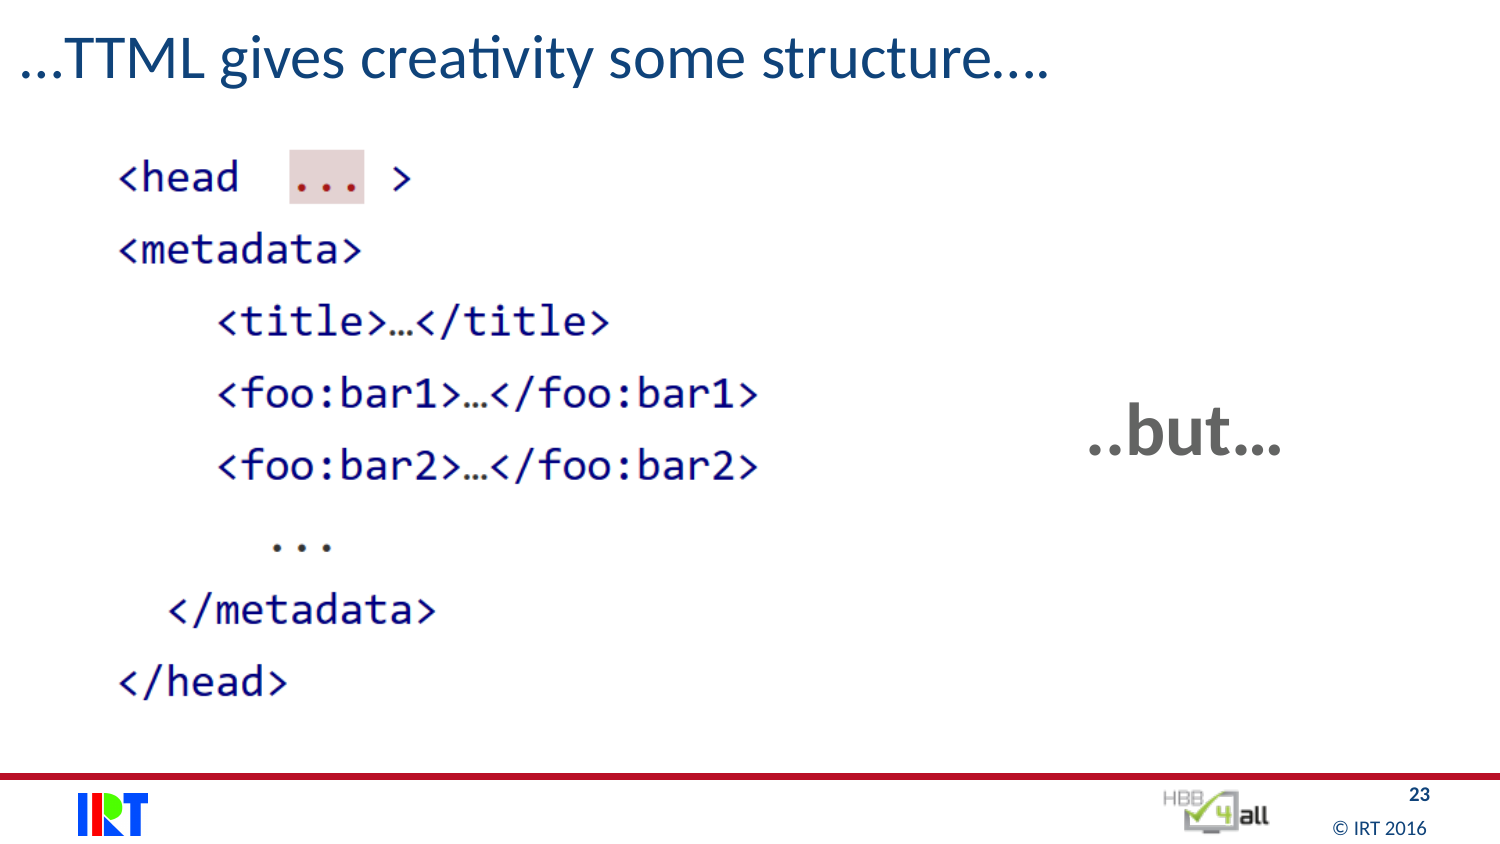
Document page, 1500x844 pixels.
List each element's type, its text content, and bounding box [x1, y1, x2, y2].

picture [97, 114, 1021, 736]
text_box ..but… [1070, 372, 1300, 478]
picture [1163, 787, 1270, 844]
picture [78, 793, 148, 836]
title …TTML gives creativity some structure…. [5, 0, 1199, 121]
